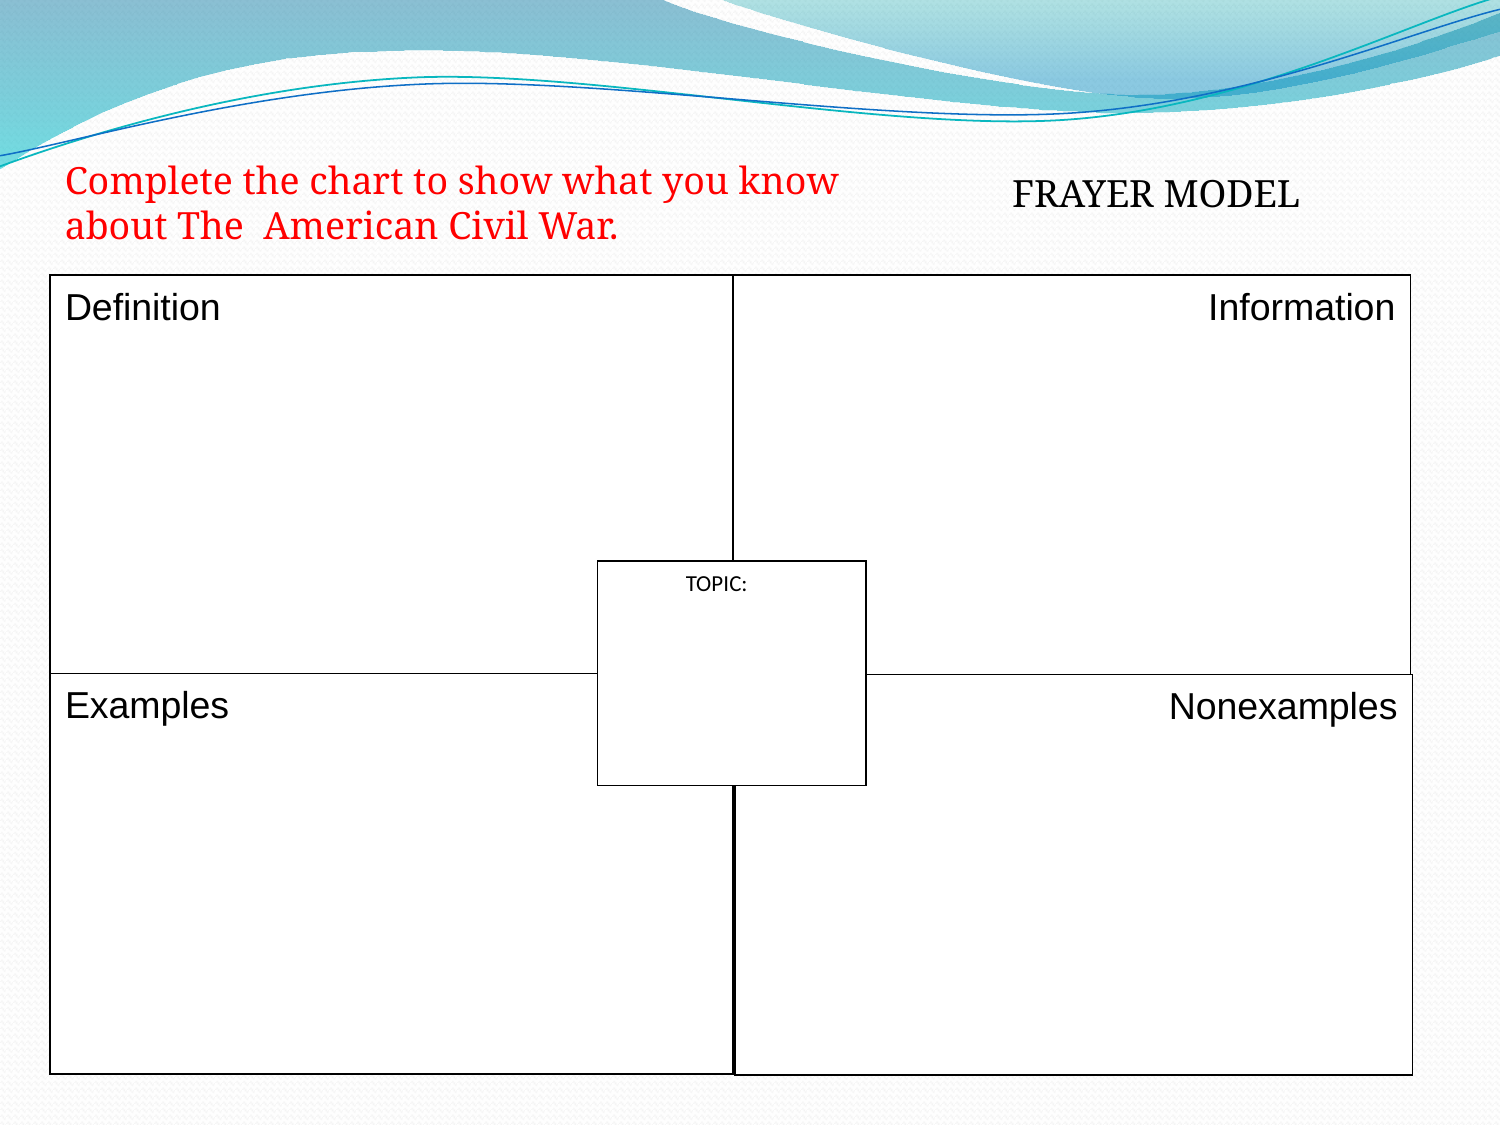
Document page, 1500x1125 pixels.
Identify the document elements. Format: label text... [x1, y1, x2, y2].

text_box FRAYER MODEL [950, 162, 1363, 223]
text_box Complete the chart to show what you know about The American Civil War. [49, 149, 875, 255]
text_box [49, 274, 1413, 1076]
